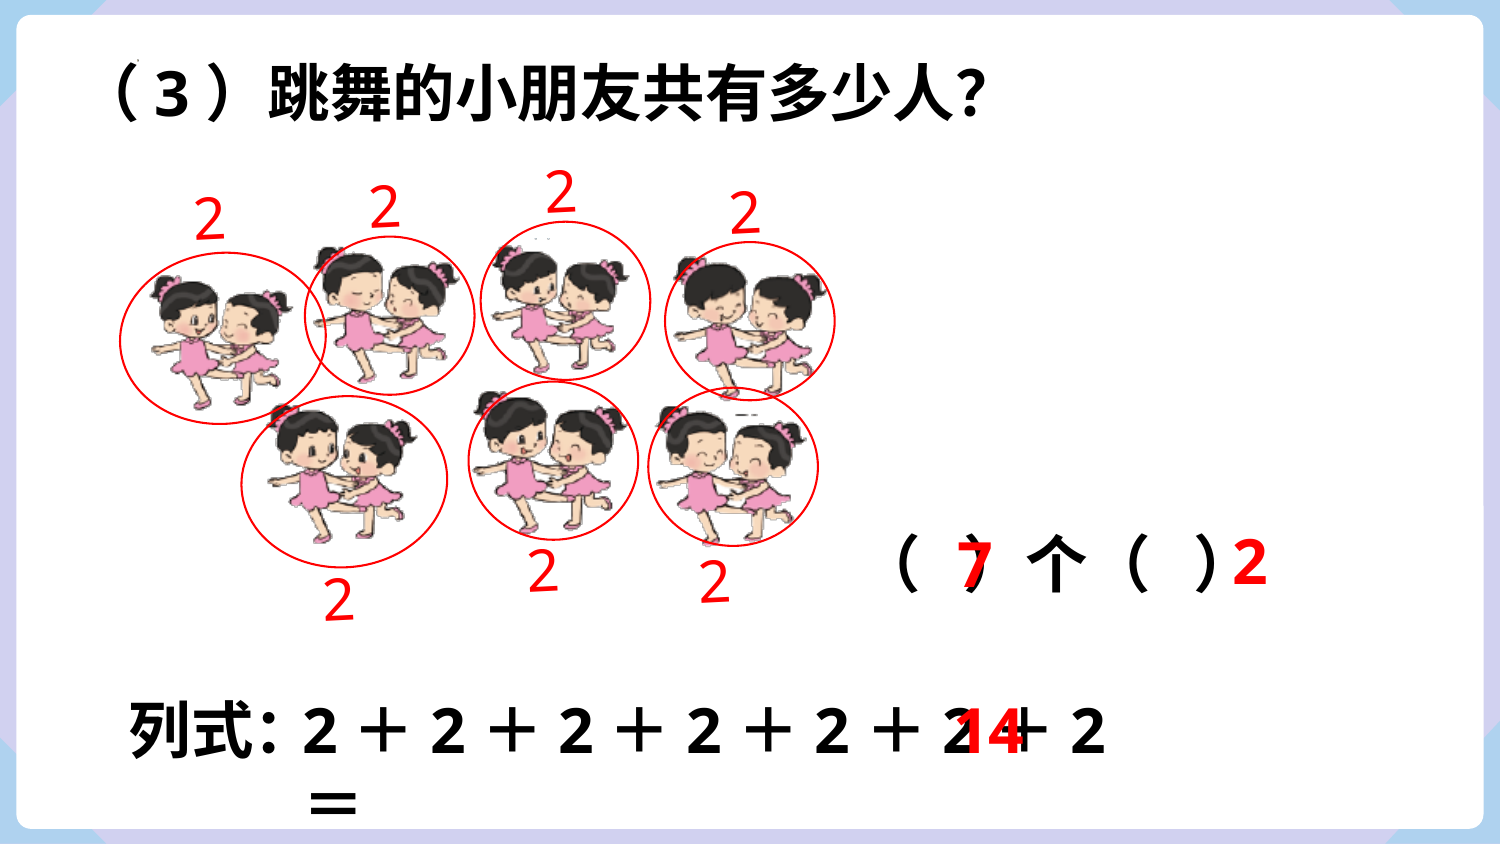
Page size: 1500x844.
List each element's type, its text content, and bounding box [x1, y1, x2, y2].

text_box （ ）个（ ） [843, 517, 943, 607]
text_box 2 [526, 144, 611, 234]
text_box 2 [711, 165, 795, 238]
text_box 7 [943, 517, 1065, 607]
text_box 14 [938, 684, 1171, 774]
text_box [512, 227, 619, 238]
text_box 列式： [114, 684, 287, 774]
text_box （3）跳舞的小朋友共有多少人？ [62, 46, 1014, 137]
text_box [125, 238, 842, 680]
text_box 2 [350, 159, 435, 238]
text_box （ ）个（ ） [1065, 517, 1475, 607]
text_box [118, 311, 125, 370]
text_box 2 [1217, 514, 1340, 605]
text_box 2＋2＋2＋2＋2＋2＋2＝ [287, 684, 1169, 844]
text_box 2 [175, 171, 260, 238]
